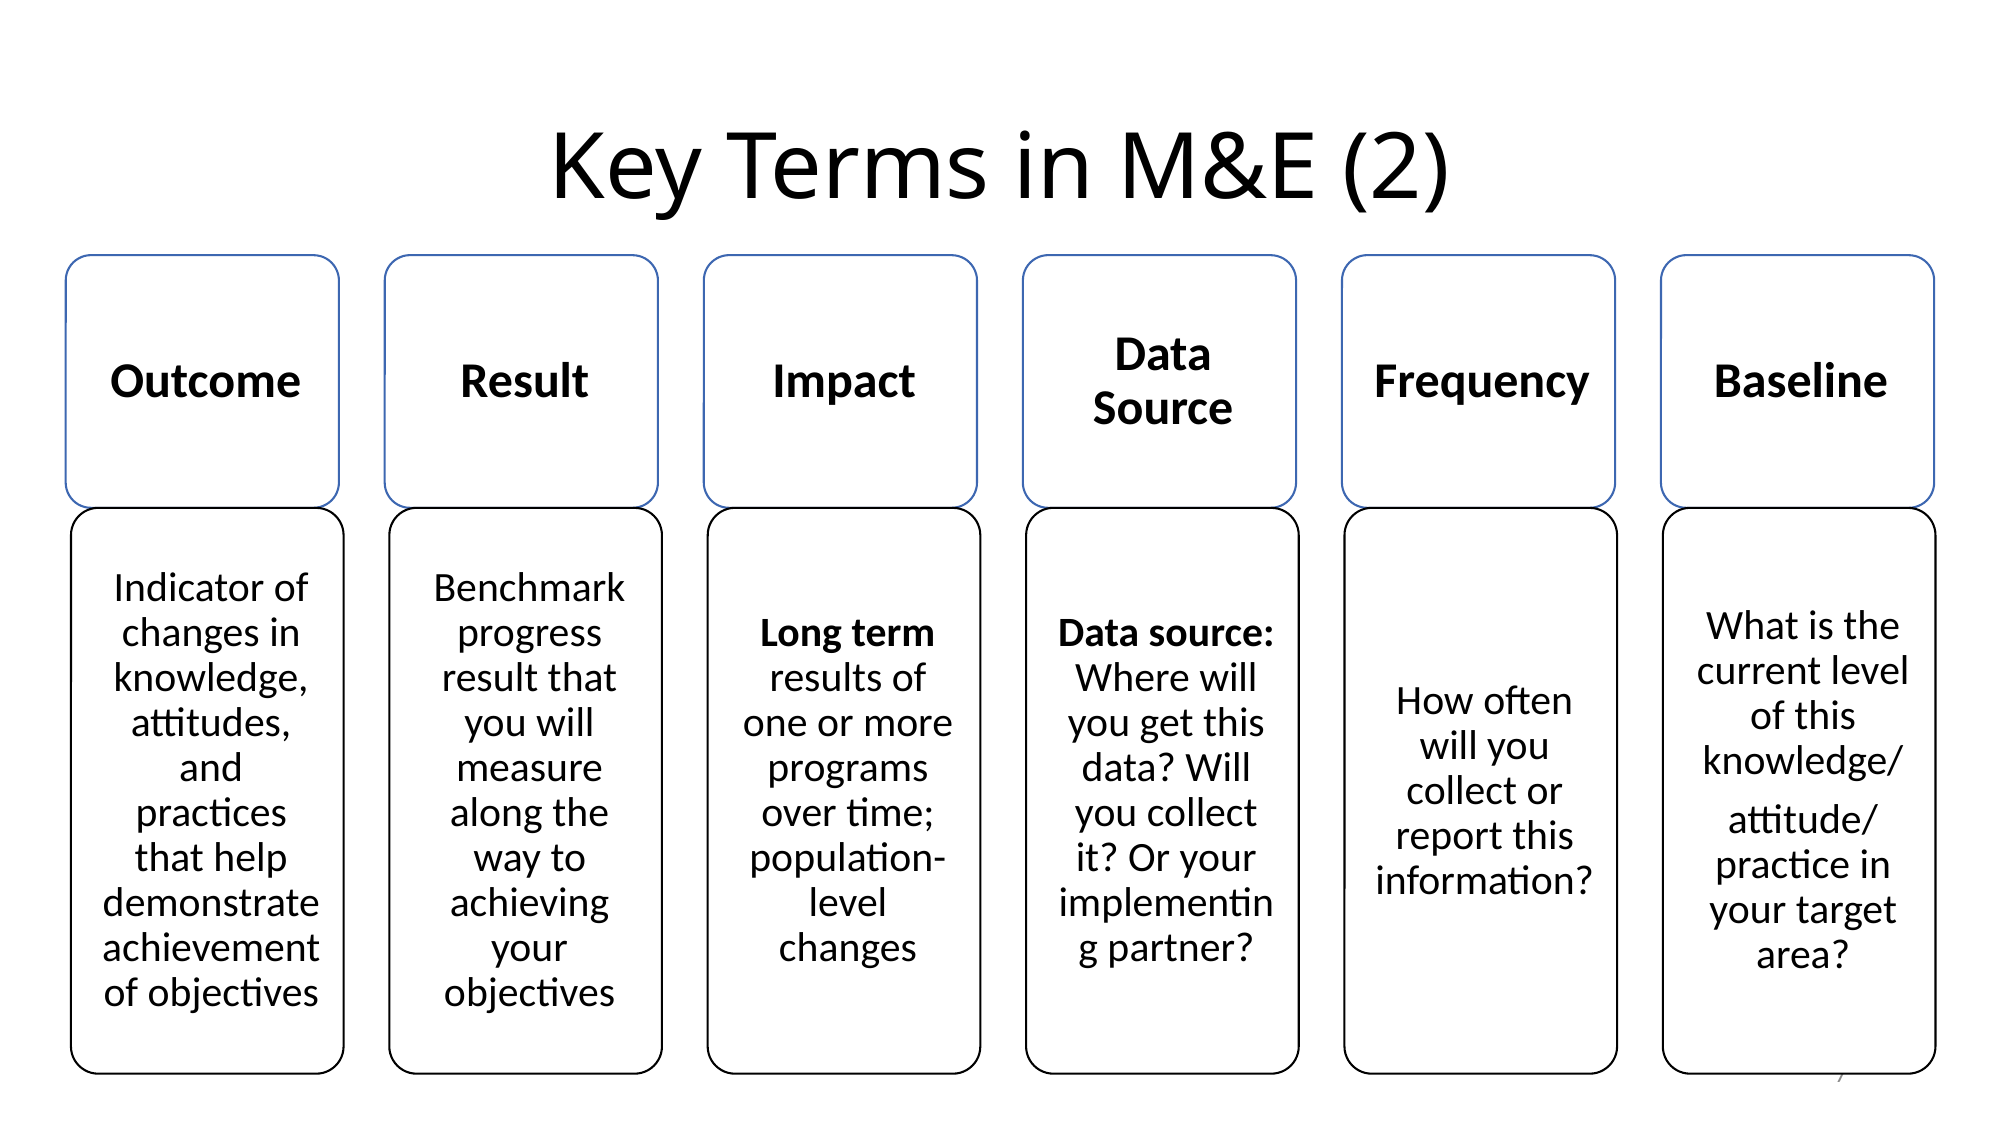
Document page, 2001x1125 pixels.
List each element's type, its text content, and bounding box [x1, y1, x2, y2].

slide_number 7 [1412, 1074, 1863, 1103]
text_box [69, 507, 1937, 1074]
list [64, 255, 1936, 508]
title Key Terms in M&E (2) [137, 59, 1863, 255]
